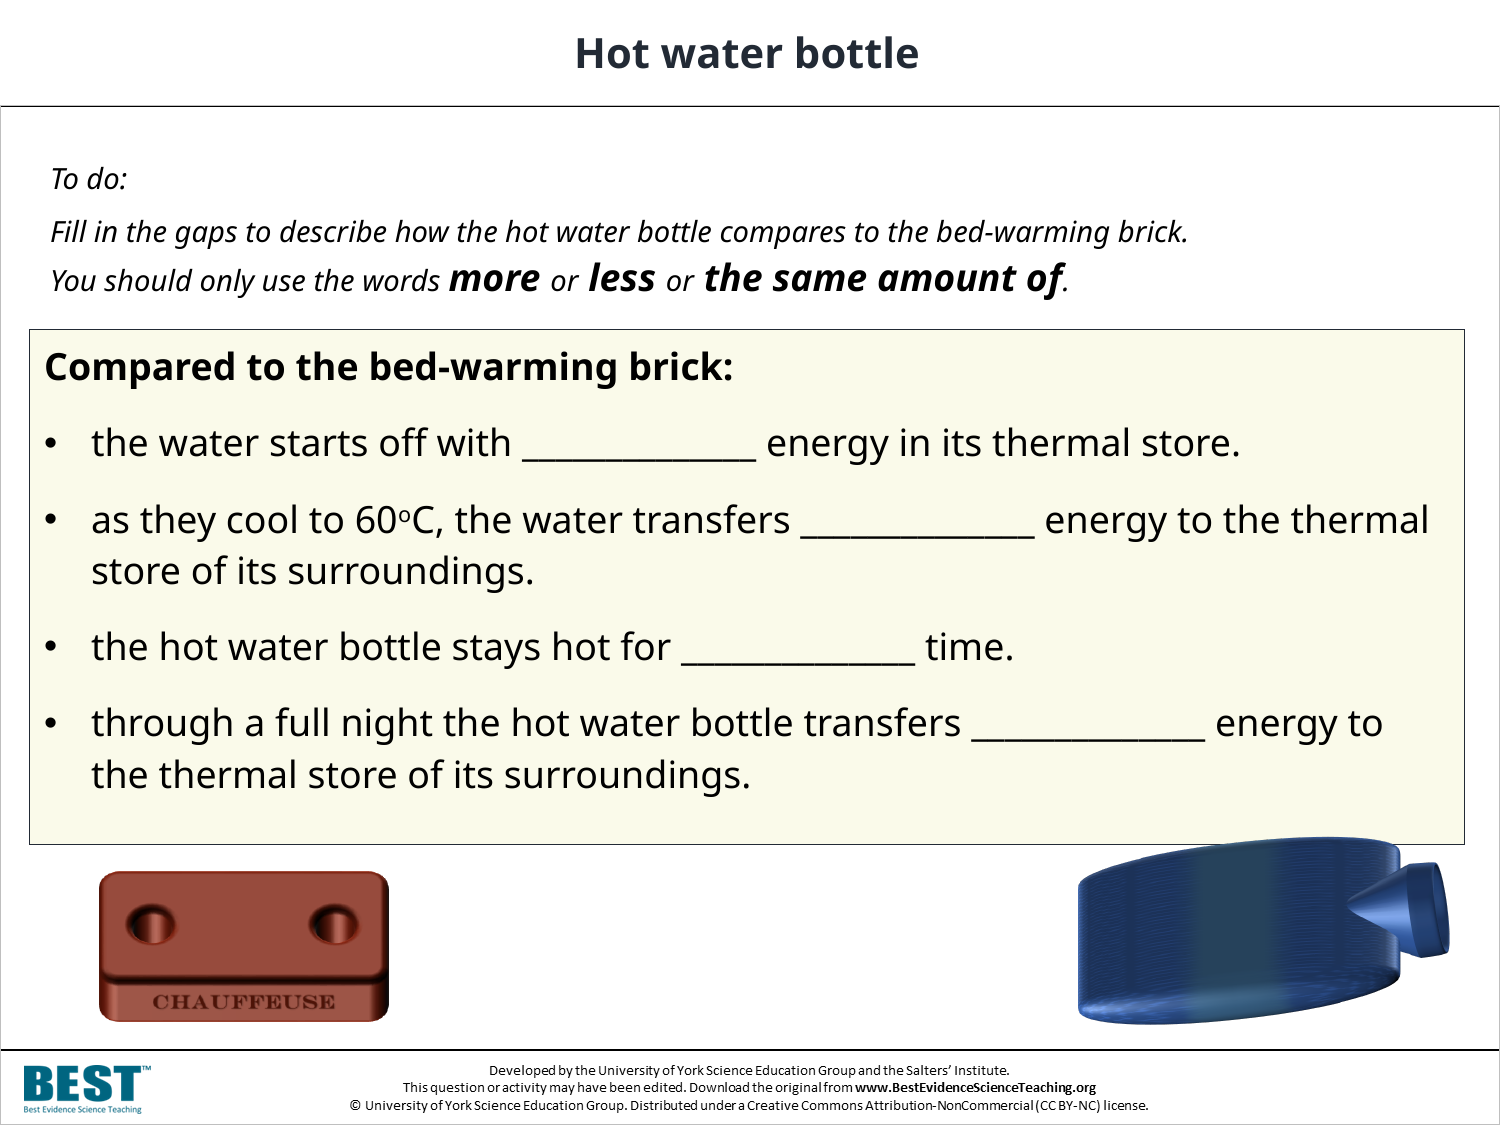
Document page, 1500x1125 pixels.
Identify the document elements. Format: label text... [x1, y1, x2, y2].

picture [0, 105, 1500, 1125]
text_box Hot water bottle [23, 4, 1471, 99]
